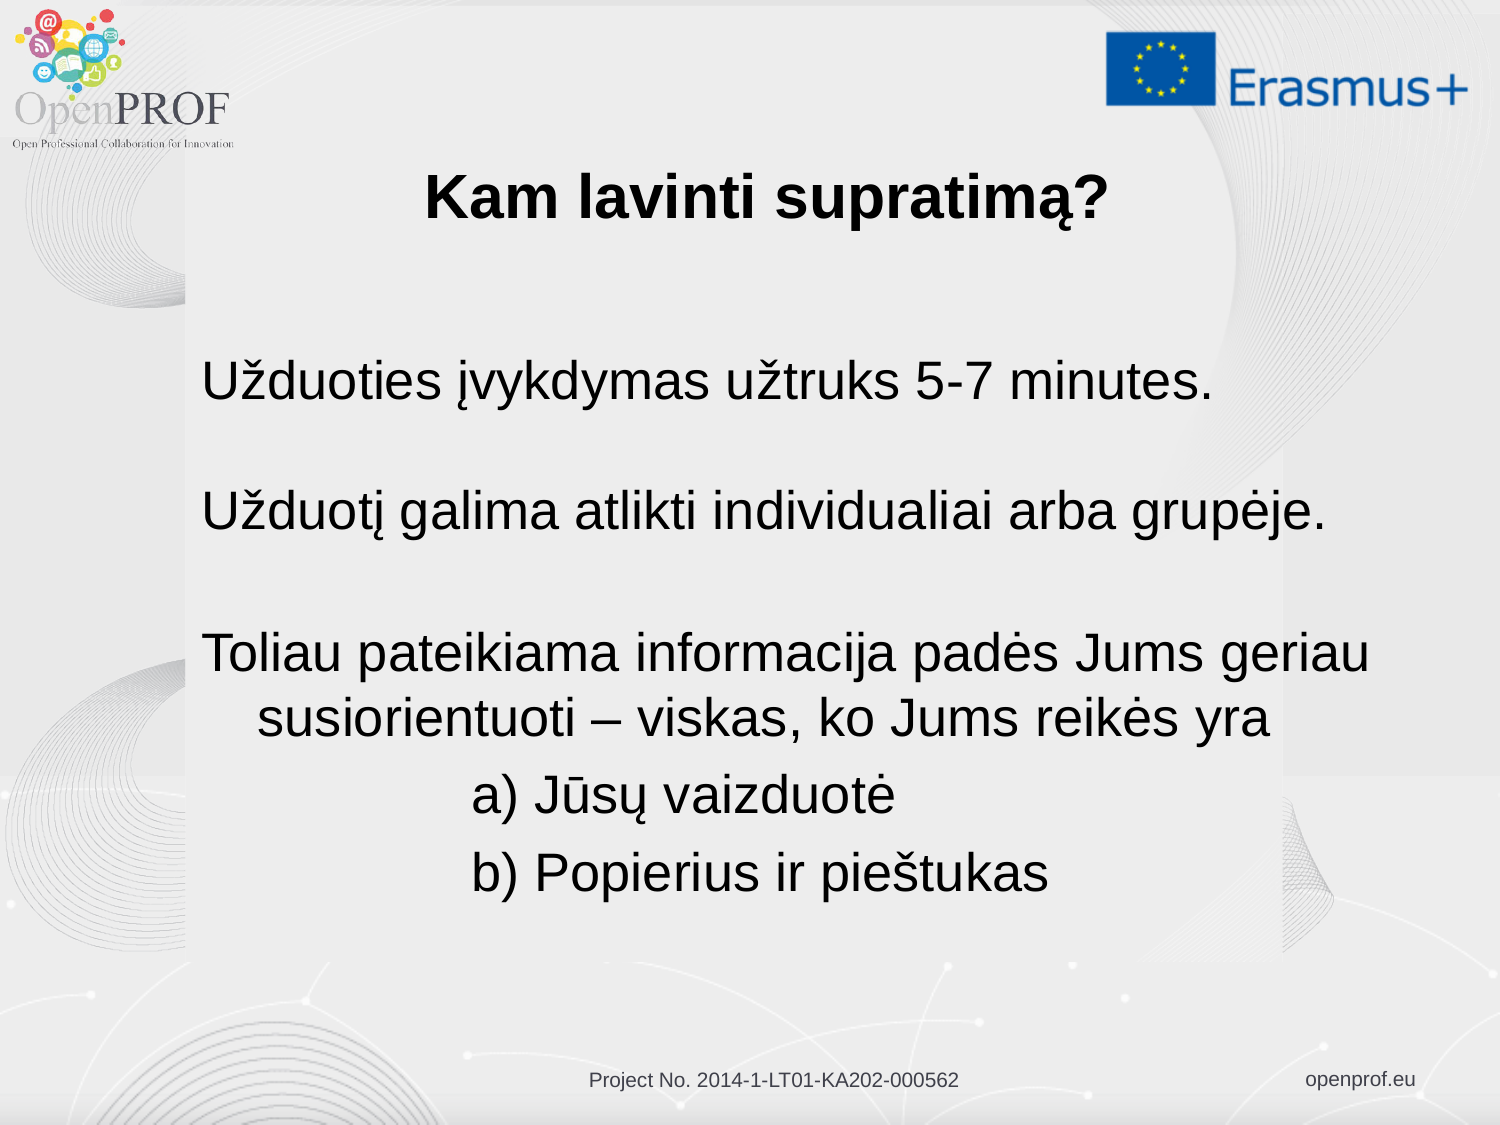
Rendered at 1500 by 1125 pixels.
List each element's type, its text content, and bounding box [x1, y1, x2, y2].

list Užduoties įvykdymas užtruks 5-7 minutes. Užduotį galima atlikti individualiai arba grupėje. Toliau pateikiama informacija padės Jums geriau susiorientuoti – viskas, ko Jums reikės yra a) Jūsų vaizduotė b) Popierius ir pieštukas [186, 337, 1439, 1081]
picture [0, 0, 1500, 1125]
title Kam lavinti supratimą? [206, 137, 1347, 325]
